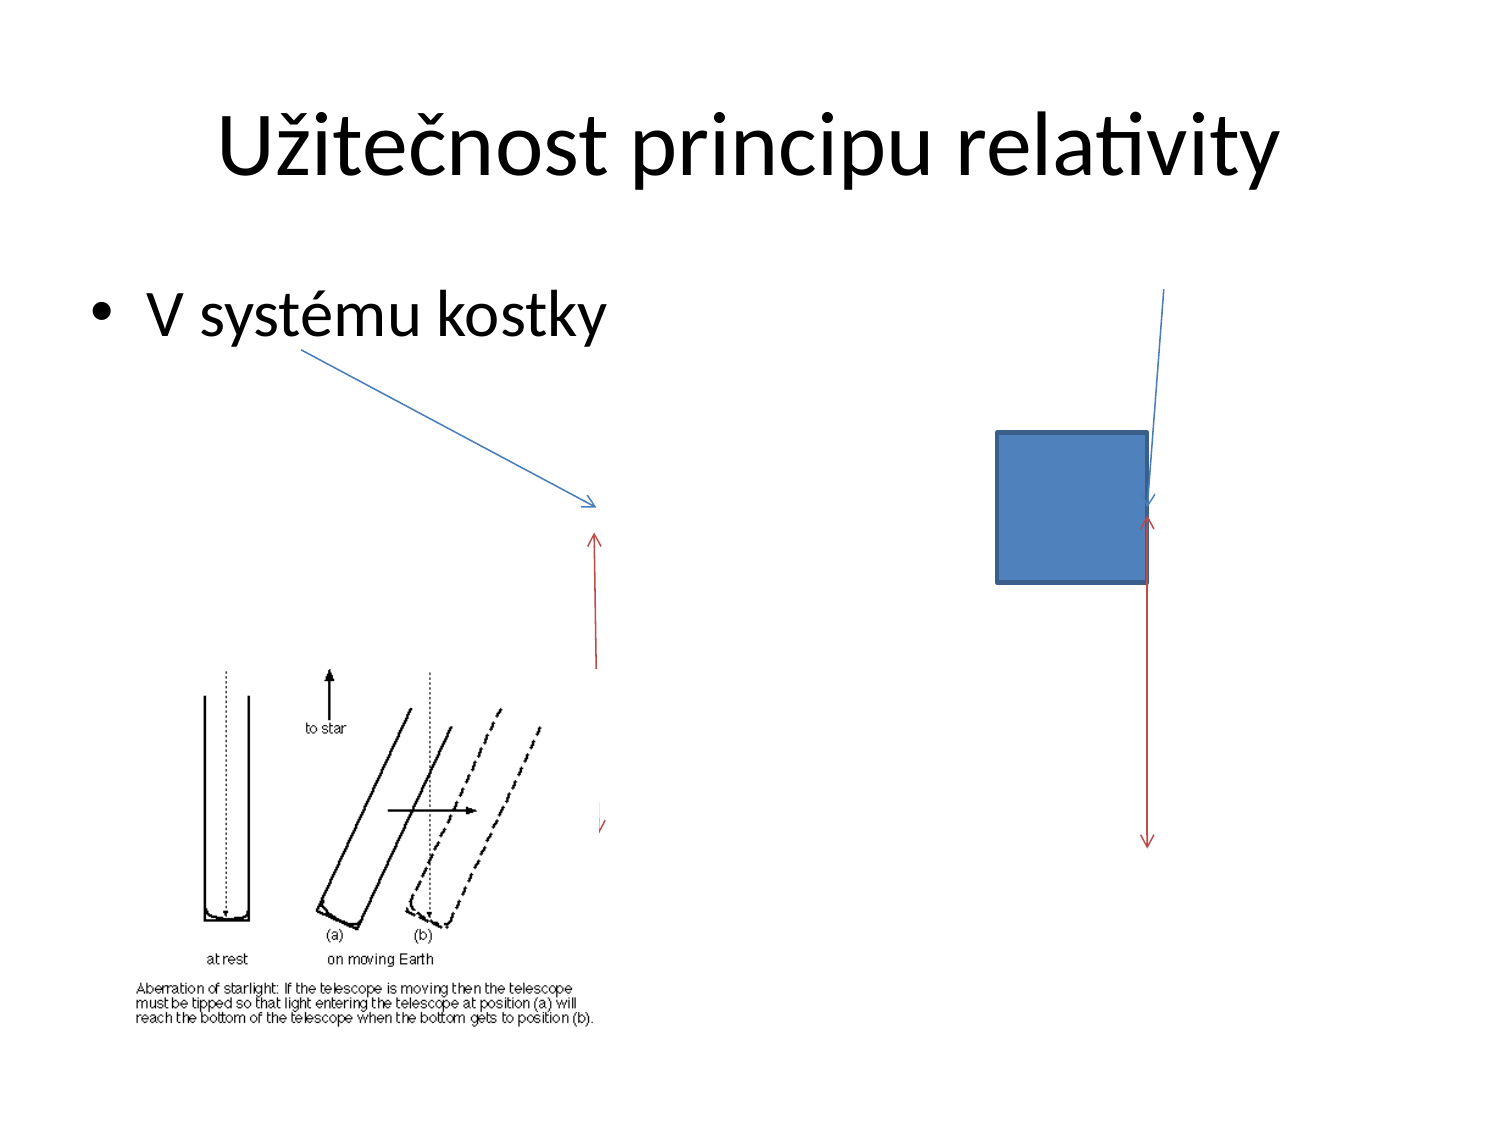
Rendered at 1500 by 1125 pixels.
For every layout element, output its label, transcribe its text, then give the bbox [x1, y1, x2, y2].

text_box [995, 430, 1146, 585]
list V systému kostky [75, 262, 1425, 1005]
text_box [593, 532, 599, 668]
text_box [1147, 288, 1165, 508]
title Užitečnost principu relativity [75, 45, 1425, 233]
picture [132, 669, 599, 1029]
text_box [300, 349, 597, 508]
